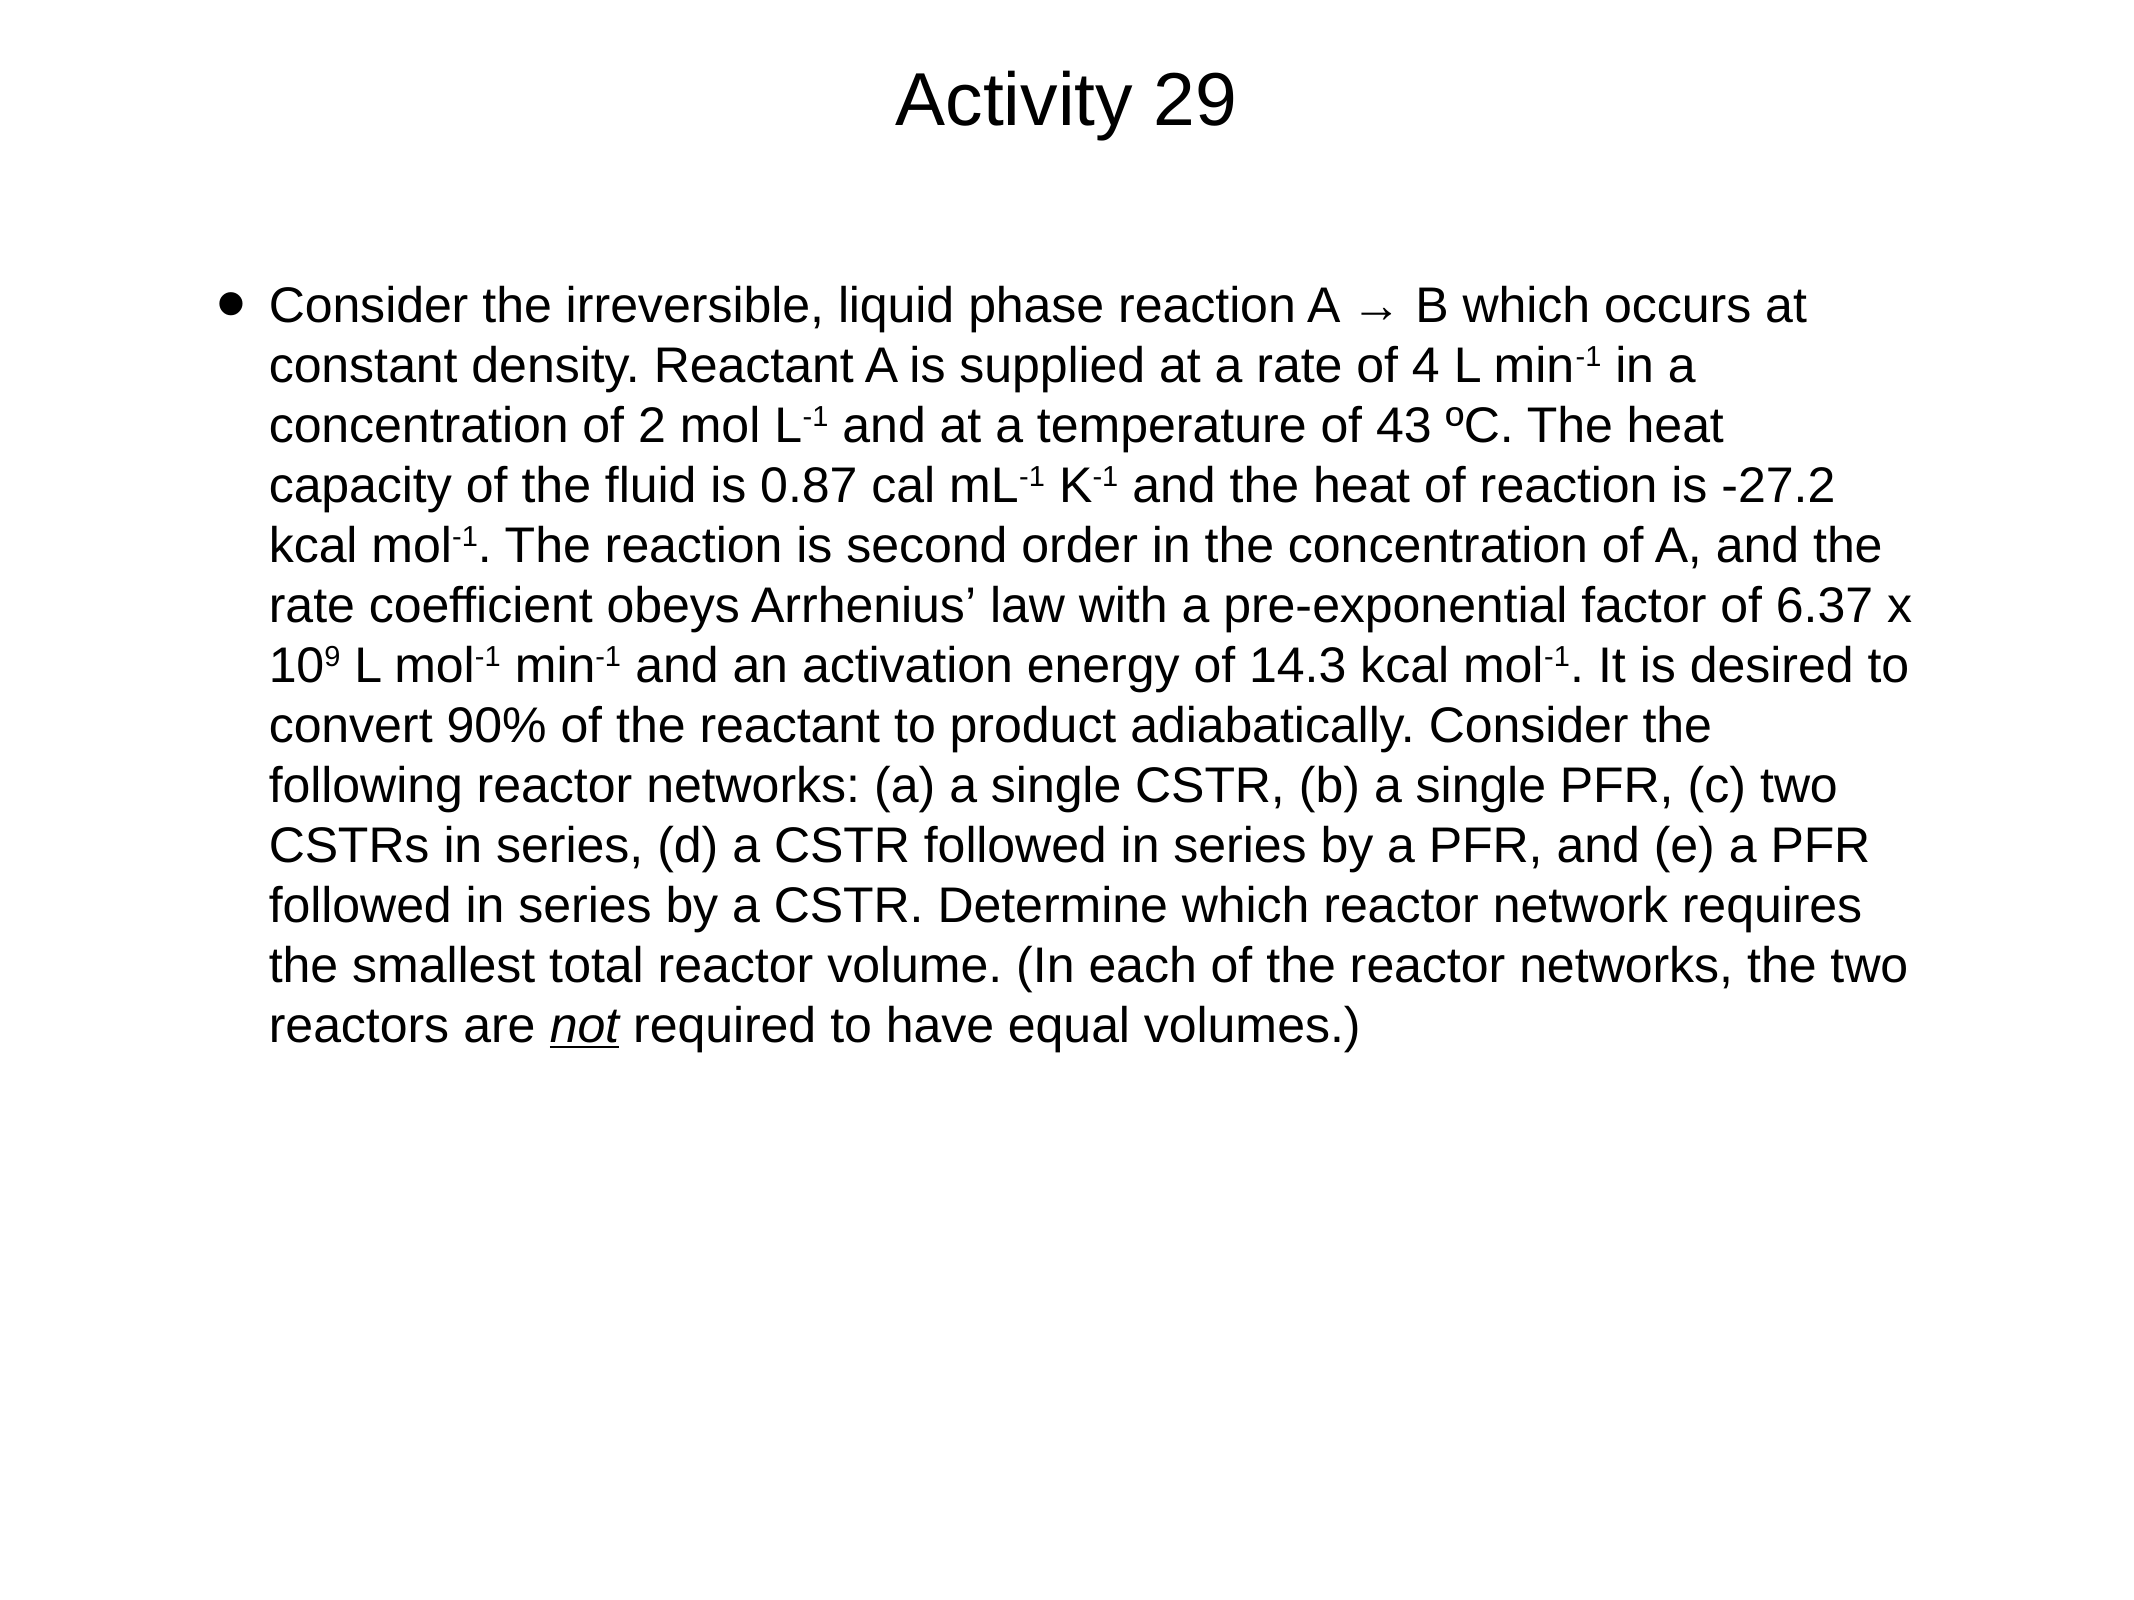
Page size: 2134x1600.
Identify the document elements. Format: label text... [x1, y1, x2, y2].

title Activity 29 [208, 41, 1925, 250]
list Consider the irreversible, liquid phase reaction A → B which occurs at constant density. Reactant A is supplied at a rate of 4 L min-1 in a concentration of 2 mol L-1 and at a temperature of 43 ºC. The heat capacity of the fluid is 0.87 cal mL-1 K-1 and the heat of reaction is -27.2 kcal mol-1. The reaction is second order in the concentration of A, and the rate coefficient obeys Arrhenius’ law with a pre-exponential factor of 6.37 x 109 L mol-1 min-1 and an activation energy of 14.3 kcal mol-1. It is desired to convert 90% of the reactant to product adiabatically. Consider the following reactor networks: (a) a single CSTR, (b) a single PFR, (c) two CSTRs in series, (d) a CSTR followed in series by a PFR, and (e) a PFR followed in series by a CSTR. Determine which reactor network requires the smallest total reactor volume. (In each of the reactor networks, the two reactors are not required to have equal volumes.) [208, 264, 1925, 1463]
